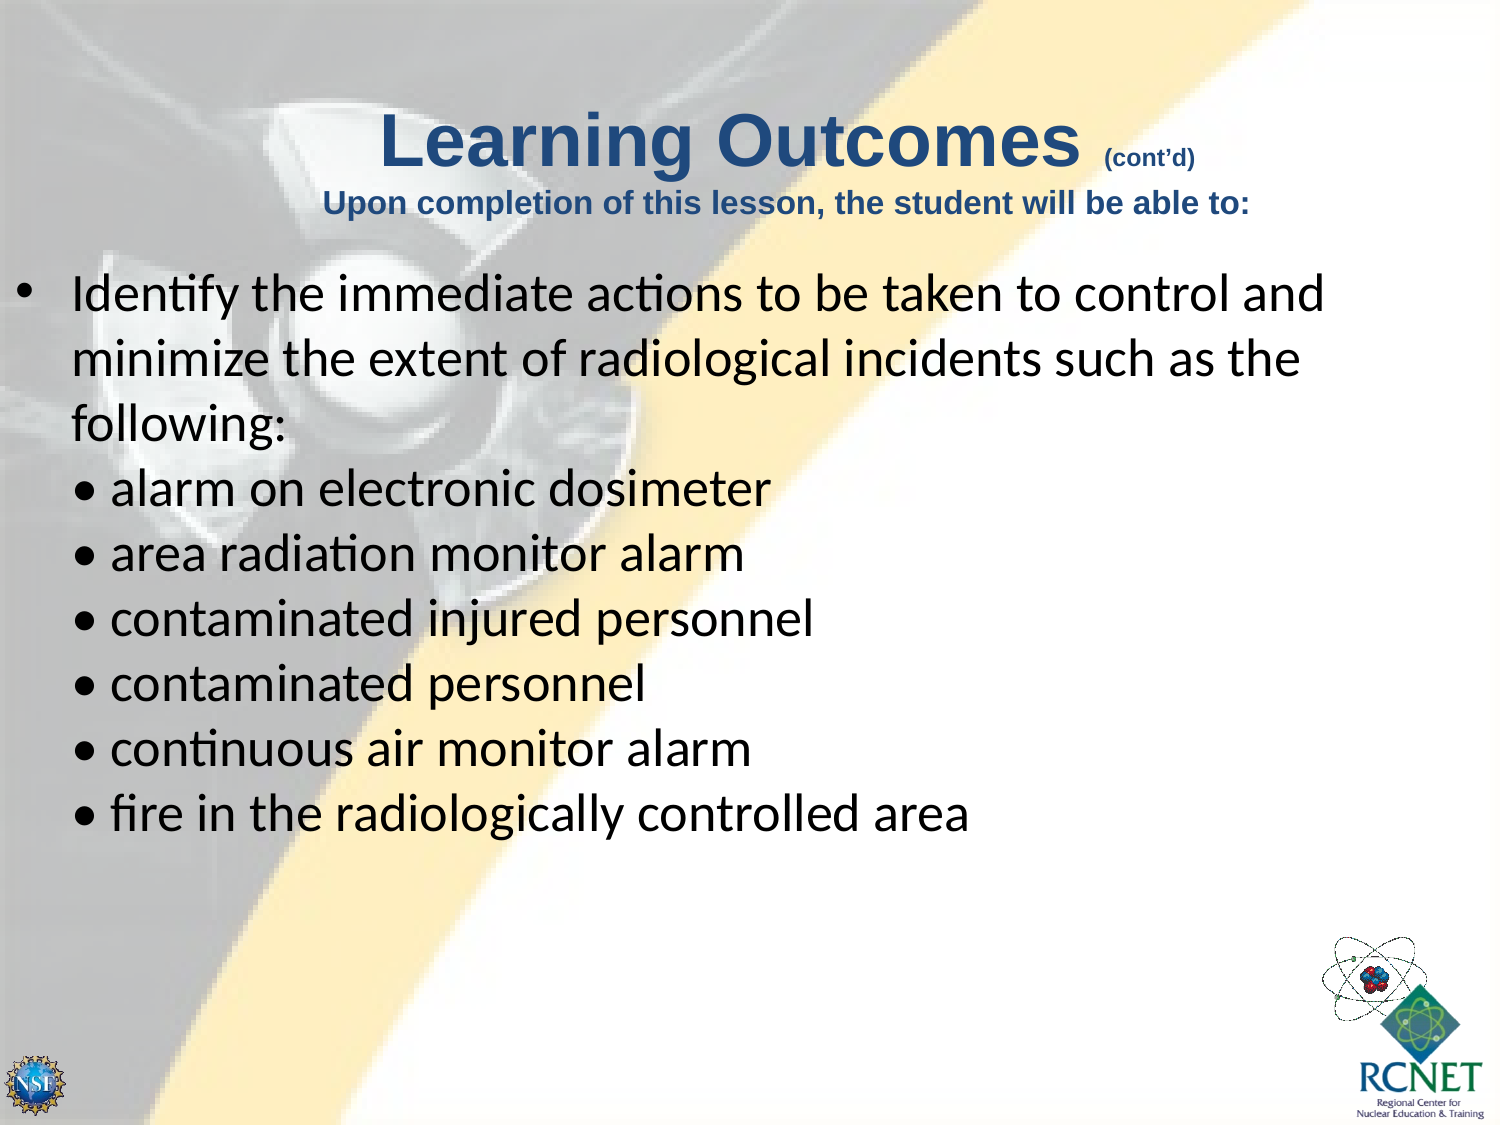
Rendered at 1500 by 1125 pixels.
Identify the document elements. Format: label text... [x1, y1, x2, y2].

list Identify the immediate actions to be taken to control and minimize the extent of radiological incidents such as the following: • alarm on electronic dosimeter • area radiation monitor alarm • contaminated injured personnel • contaminated personnel • continuous air monitor alarm • fire in the radiologically controlled area [0, 249, 1350, 1025]
text_box Learning Outcomes (cont’d) Upon completion of this lesson, the student will be able to: [200, 62, 1375, 250]
picture [1332, 937, 1500, 1125]
picture [0, 1056, 75, 1116]
